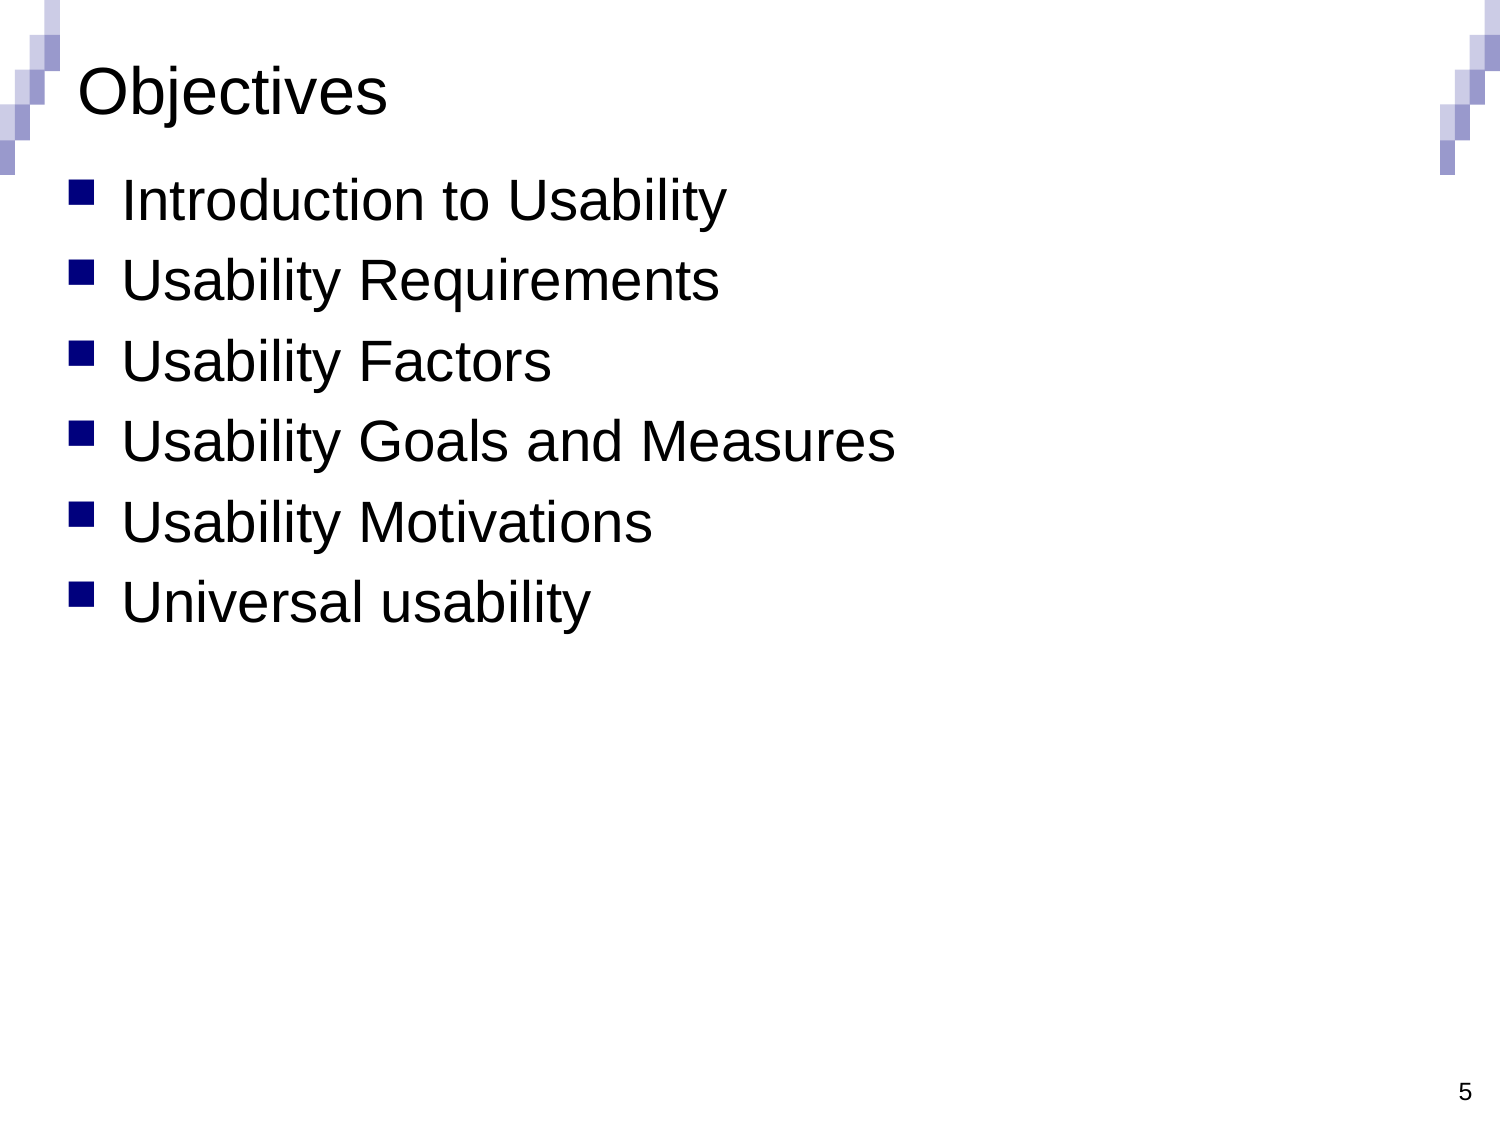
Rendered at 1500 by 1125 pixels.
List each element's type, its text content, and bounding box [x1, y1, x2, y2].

list Introduction to Usability Usability Requirements Usability Factors Usability Goals and Measures Usability Motivations Universal usability [49, 162, 1426, 1076]
slide_number 5 [1137, 1062, 1488, 1113]
title Objectives [62, 0, 1438, 176]
